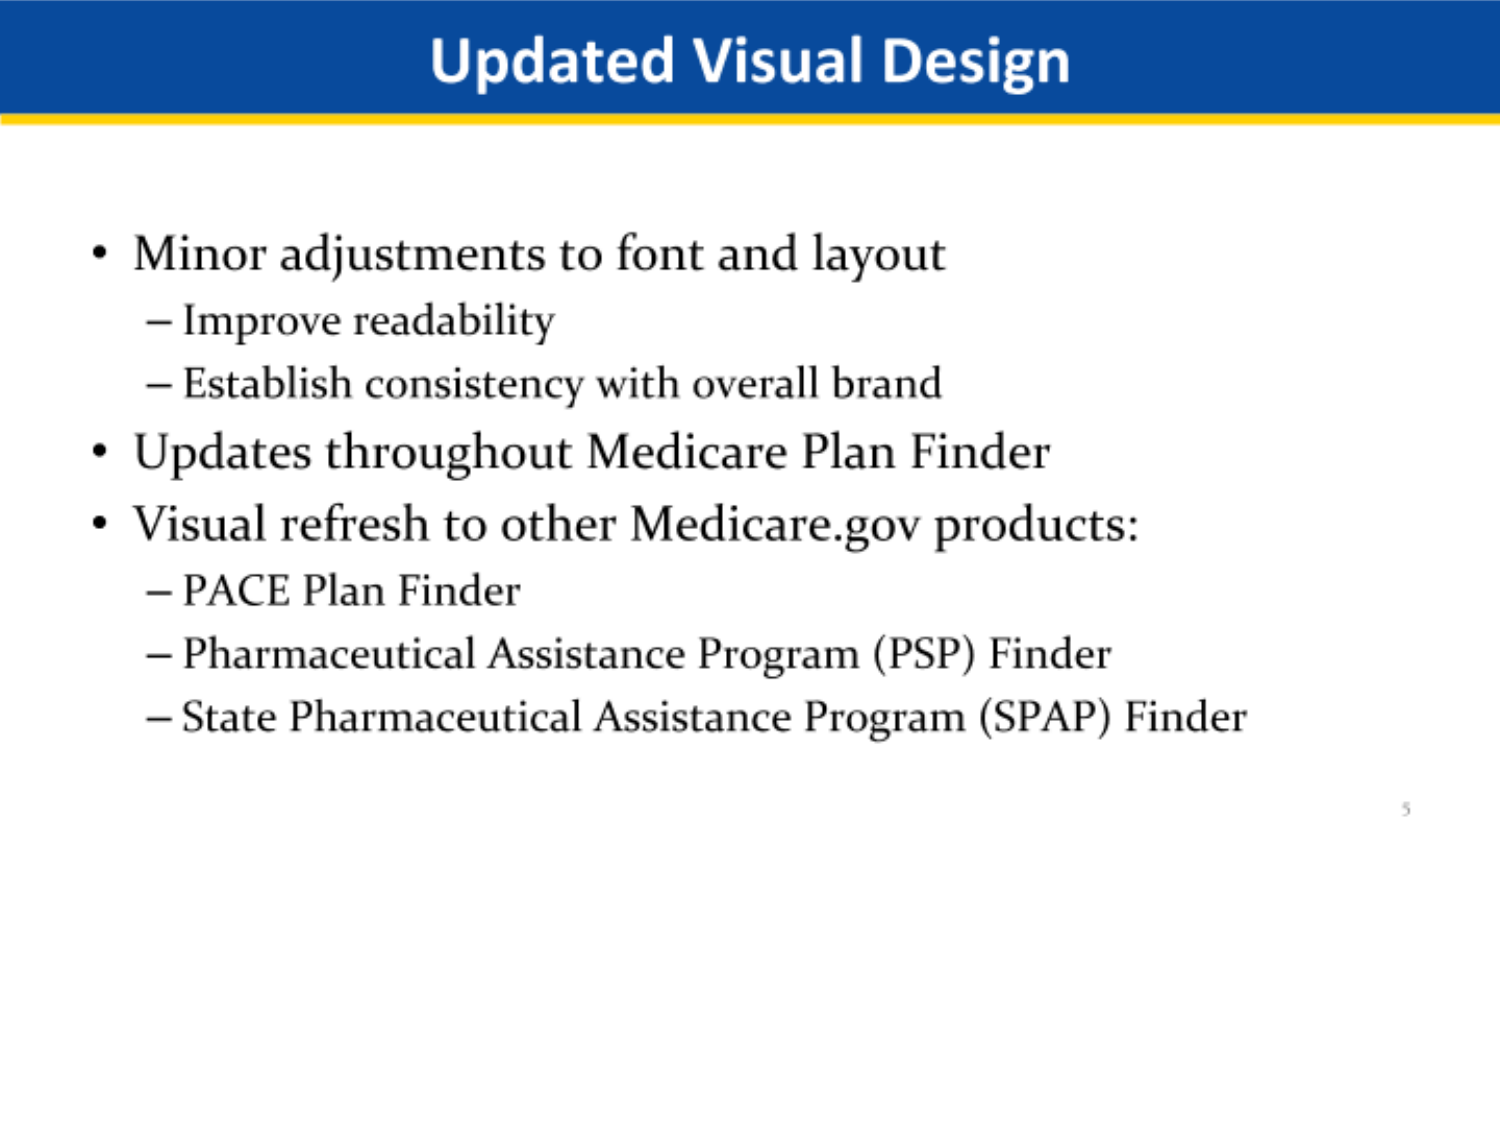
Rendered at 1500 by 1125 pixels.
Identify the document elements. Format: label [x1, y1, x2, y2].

picture [0, 0, 1500, 844]
